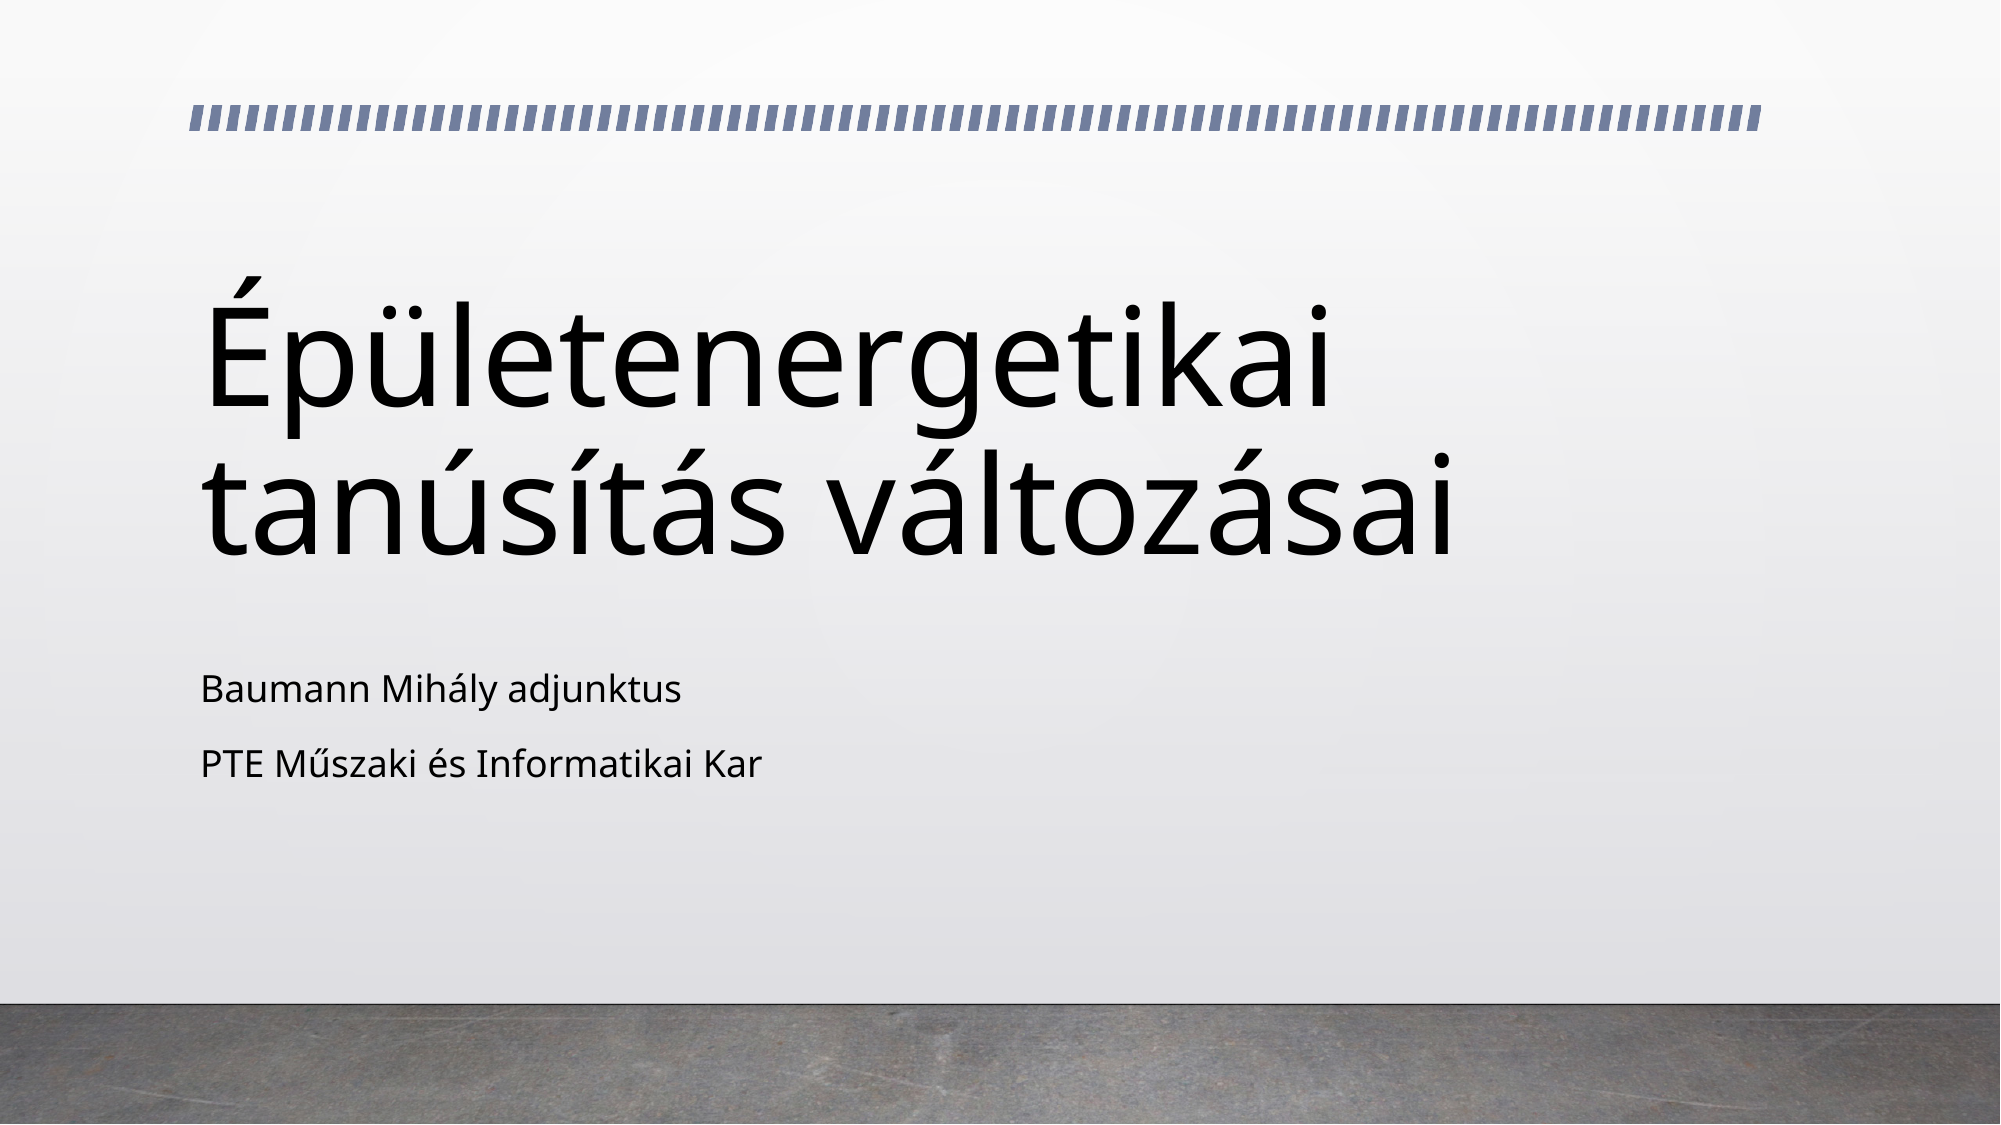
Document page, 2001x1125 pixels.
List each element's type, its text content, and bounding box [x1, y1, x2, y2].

title Épületenergetikai tanúsítás változásai [185, 155, 1602, 585]
picture [0, 1004, 2000, 1124]
subtitle Baumann Mihály adjunktus PTE Műszaki és Informatikai Kar [185, 641, 1602, 817]
